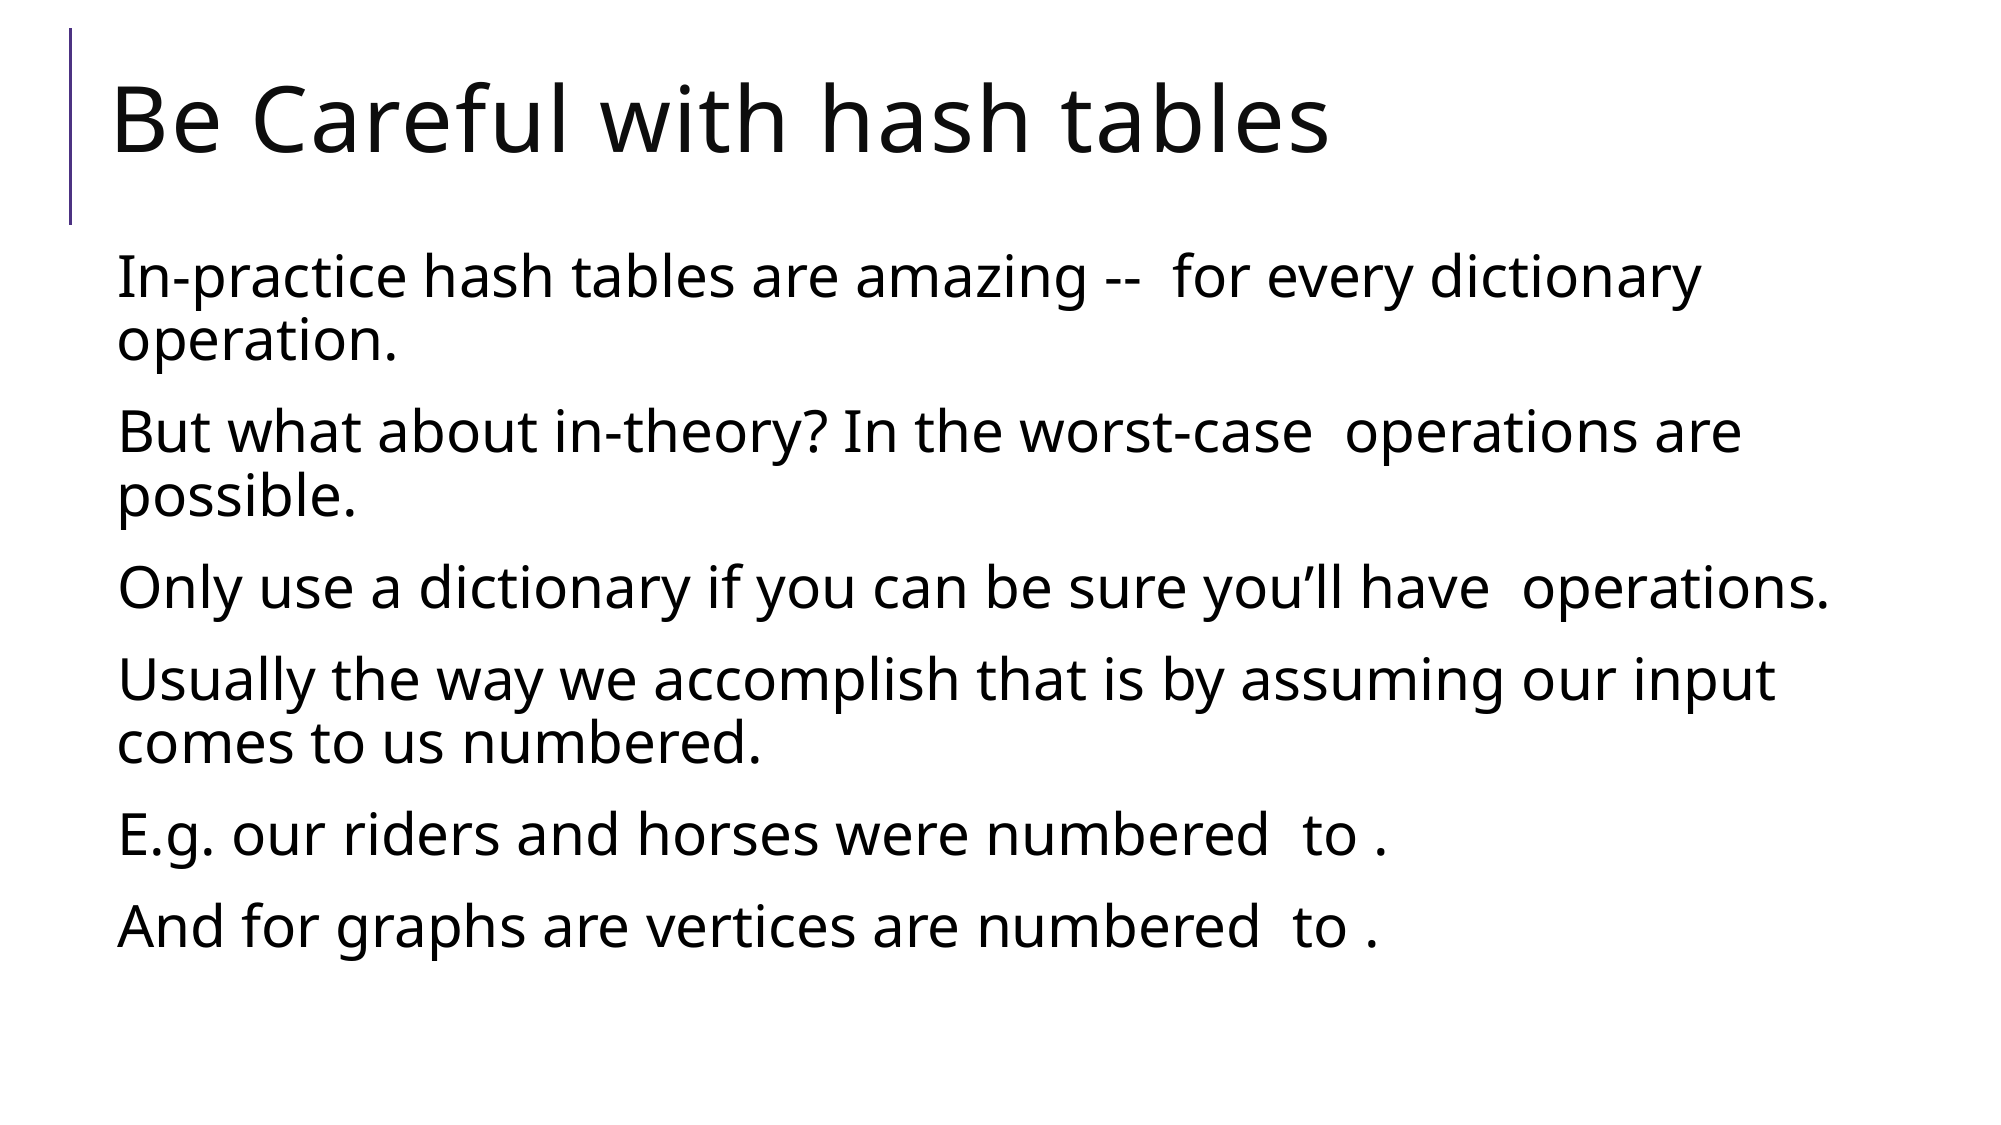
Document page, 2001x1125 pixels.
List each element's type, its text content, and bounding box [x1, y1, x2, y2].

title Be Careful with hash tables [94, 43, 1930, 210]
